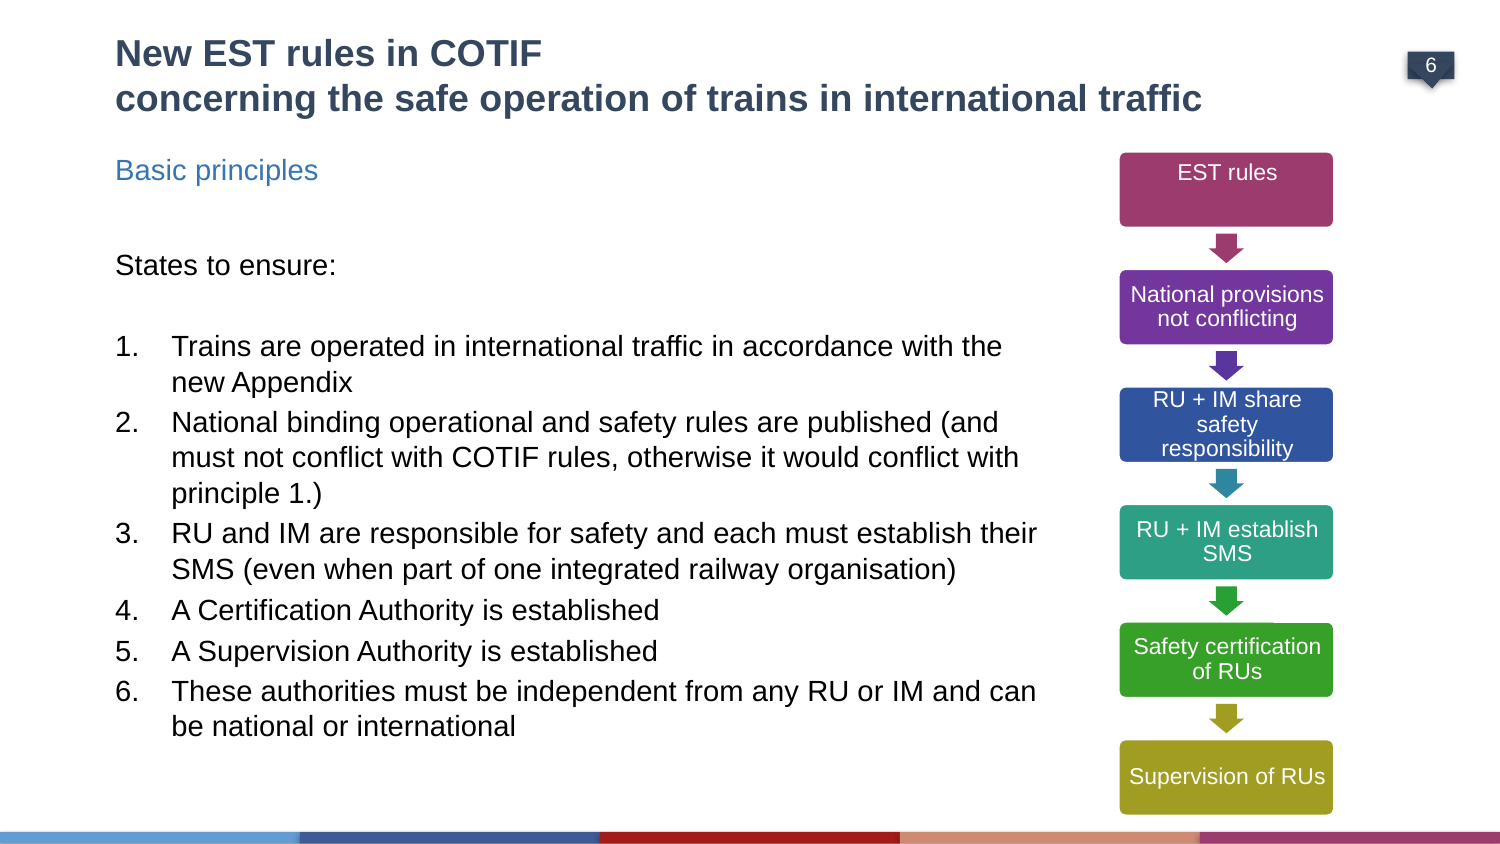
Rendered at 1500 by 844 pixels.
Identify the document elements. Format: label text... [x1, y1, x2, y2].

title New EST rules in COTIF concerning the safe operation of trains in international traffic [100, 55, 1400, 92]
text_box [1009, 149, 1443, 818]
list Basic principles [100, 102, 1400, 151]
list States to ensure: Trains are operated in international traffic in accordance with the new Appendix National binding operational and safety rules are published (and must not conflict with COTIF rules, otherwise it would conflict with principle 1.) RU and IM are responsible for safety and each must establish their SMS (even when part of one integrated railway organisation) A Certification Authority is established A Supervision Authority is established These authorities must be independent from any RU or IM and can be national or international [100, 197, 1004, 777]
